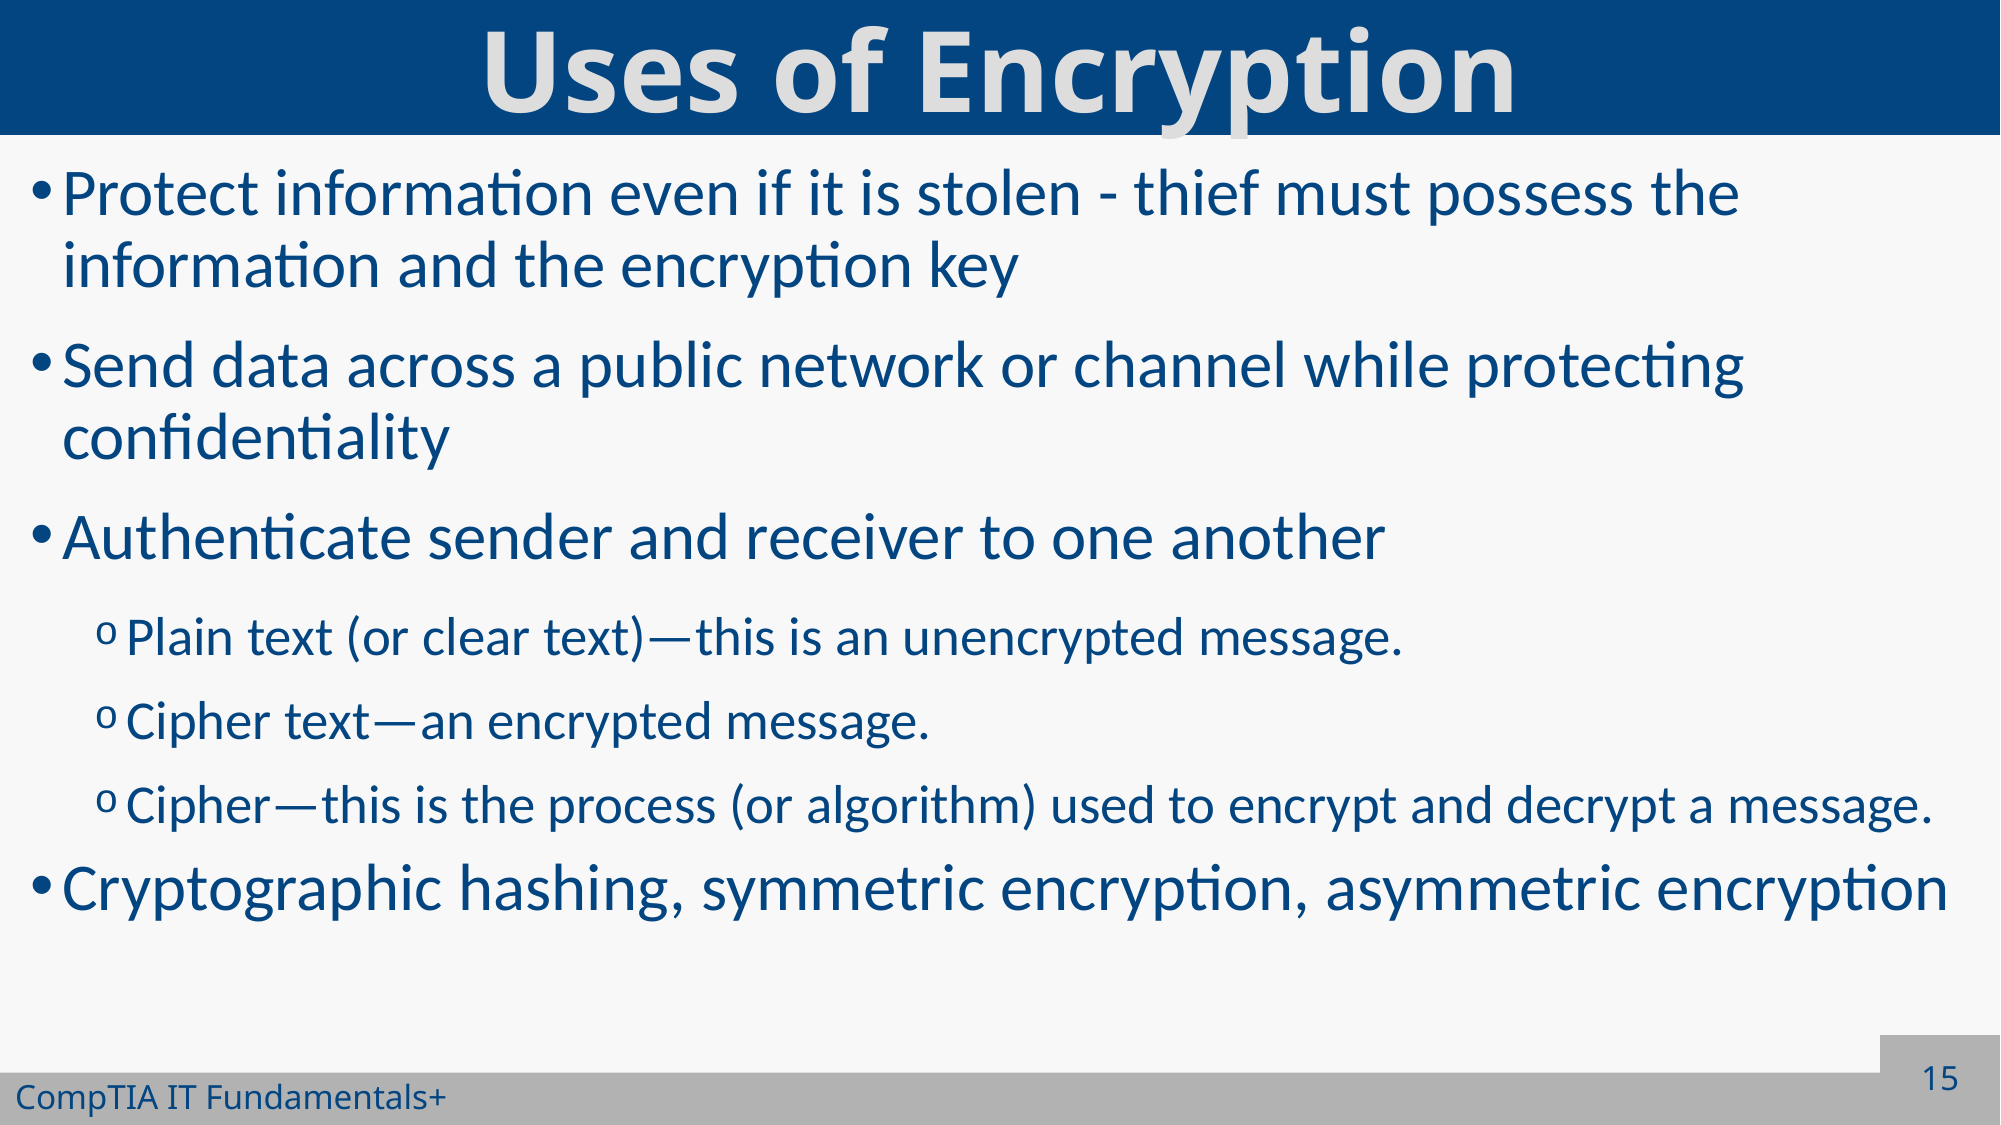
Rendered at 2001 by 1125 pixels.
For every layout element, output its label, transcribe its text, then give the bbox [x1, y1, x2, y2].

slide_number 15 [1880, 1035, 2000, 1125]
title Uses of Encryption [0, 0, 2000, 135]
footer CompTIA IT Fundamentals+ [0, 1072, 1880, 1125]
list Protect information even if it is stolen - thief must possess the information and the encryption key Send data across a public network or channel while protecting confidentiality Authenticate sender and receiver to one another Plain text (or clear text)—this is an unencrypted message. Cipher text—an encrypted message. Cipher—this is the process (or algorithm) used to encrypt and decrypt a message. Cryptographic hashing, symmetric encryption, asymmetric encryption [15, 149, 1980, 1065]
